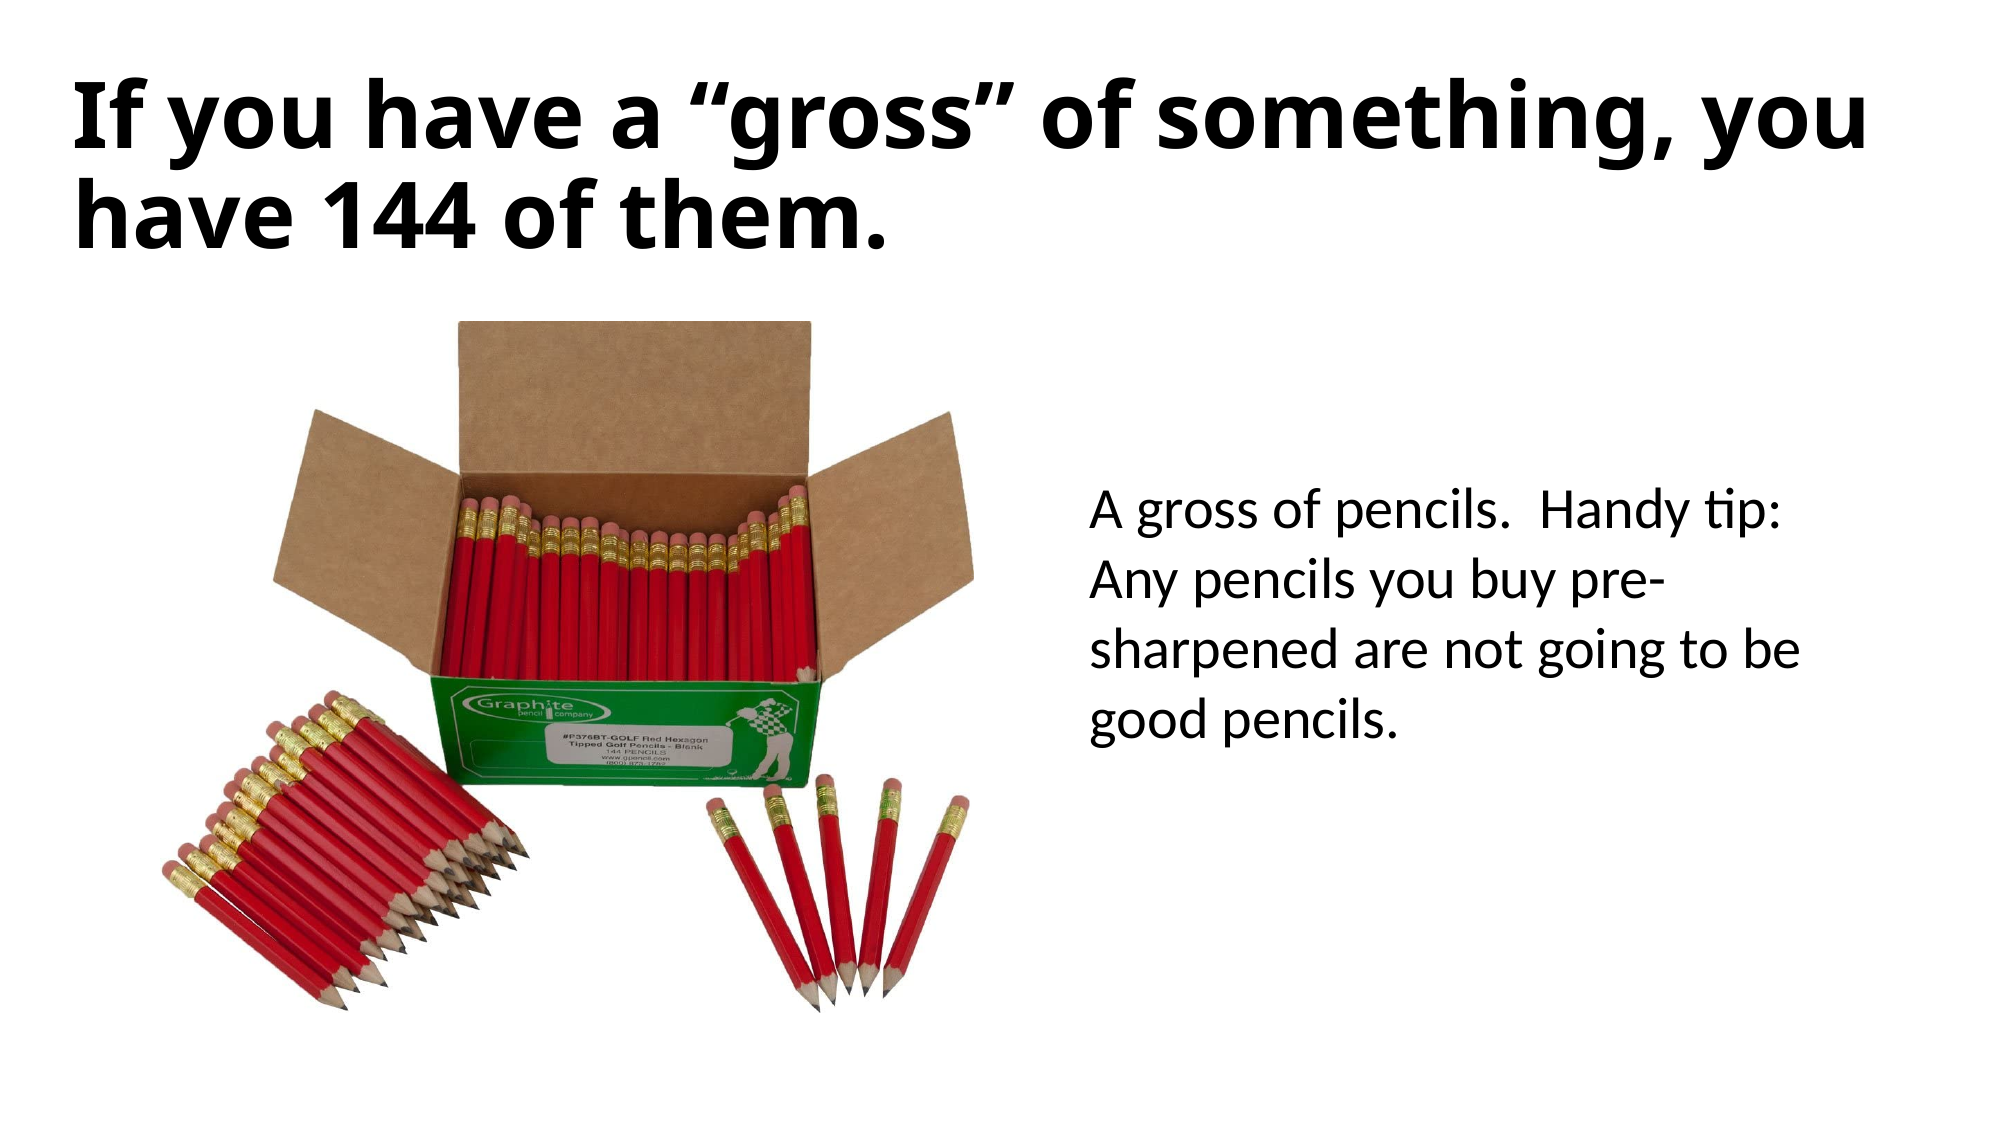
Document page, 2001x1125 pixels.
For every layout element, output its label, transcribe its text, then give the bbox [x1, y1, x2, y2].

title If you have a “gross” of something, you have 144 of them. [57, 59, 1931, 278]
picture [160, 320, 974, 1013]
text_box A gross of pencils. Handy tip: Any pencils you buy pre-sharpened are not going to be good pencils. [1074, 463, 1839, 758]
